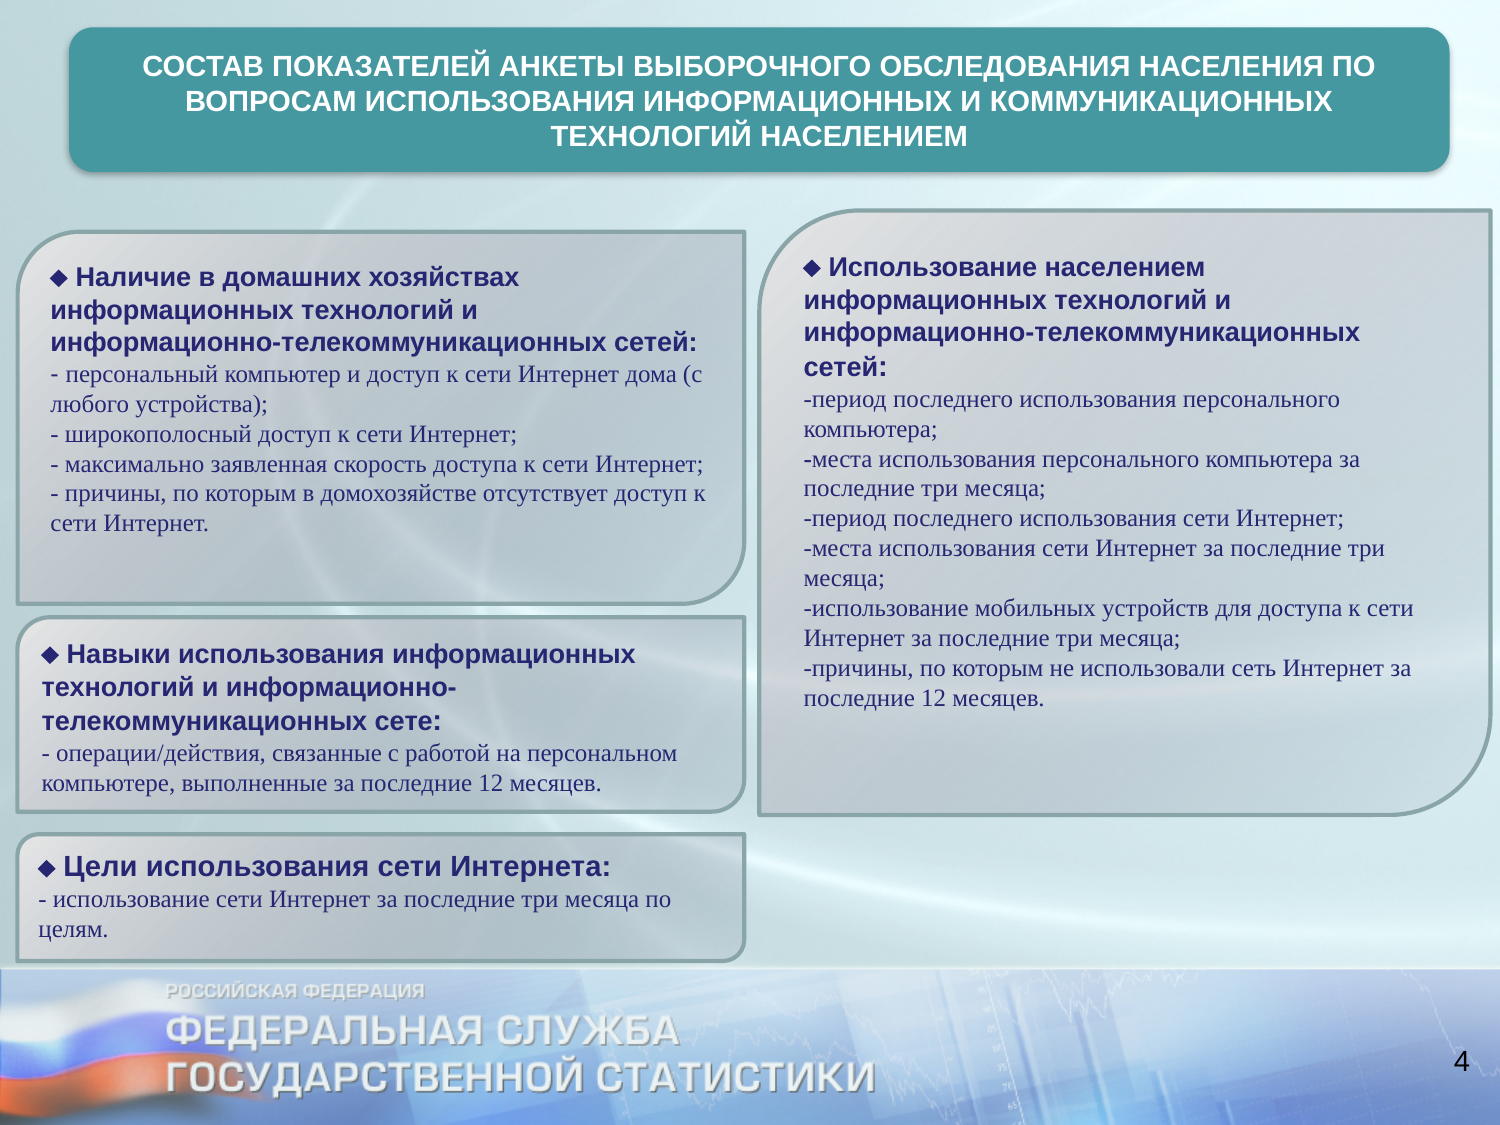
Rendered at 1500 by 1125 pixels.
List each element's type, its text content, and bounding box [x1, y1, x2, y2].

picture [0, 0, 1500, 1125]
text_box СОСТАВ ПОКАЗАТЕЛЕЙ АНКЕТЫ ВЫБОРОЧНОГО ОБСЛЕДОВАНИЯ НАСЕЛЕНИЯ ПО ВОПРОСАМ ИСПОЛЬЗОВАНИЯ ИНФОРМАЦИОННЫХ И КОММУНИКАЦИОННЫХ ТЕХНОЛОГИЙ НАСЕЛЕНИЕМ [66, 25, 1452, 175]
text_box  Навыки использования информационных технологий и информационно-телекоммуникационных сете: - операции/действия, связанные с работой на персональном компьютере, выполненные за последние 12 месяцев. [15, 615, 747, 814]
text_box  Цели использования сети Интернета: - использование сети Интернет за последние три месяца по целям. [15, 832, 747, 964]
slide_number 4 [1135, 1034, 1486, 1113]
text_box [71, 231, 1418, 929]
text_box  Наличие в домашних хозяйствах информационных технологий и информационно-телекоммуникационных сетей: - персональный компьютер и доступ к сети Интернет дома (с любого устройства); - широкополосный доступ к сети Интернет; - максимально заявленная скорость доступа к сети Интернет; - причины, по которым в домохозяйстве отсутствует доступ к сети Интернет. [15, 229, 747, 606]
text_box  Использование населением информационных технологий и информационно-телекоммуникационных сетей: -период последнего использования персонального компьютера; -места использования персонального компьютера за последние три месяца; -период последнего использования сети Интернет; -места использования сети Интернет за последние три месяца; -использование мобильных устройств для доступа к сети Интернет за последние три месяца; -причины, по которым не использовали сеть Интернет за последние 12 месяцев. [757, 208, 1493, 818]
